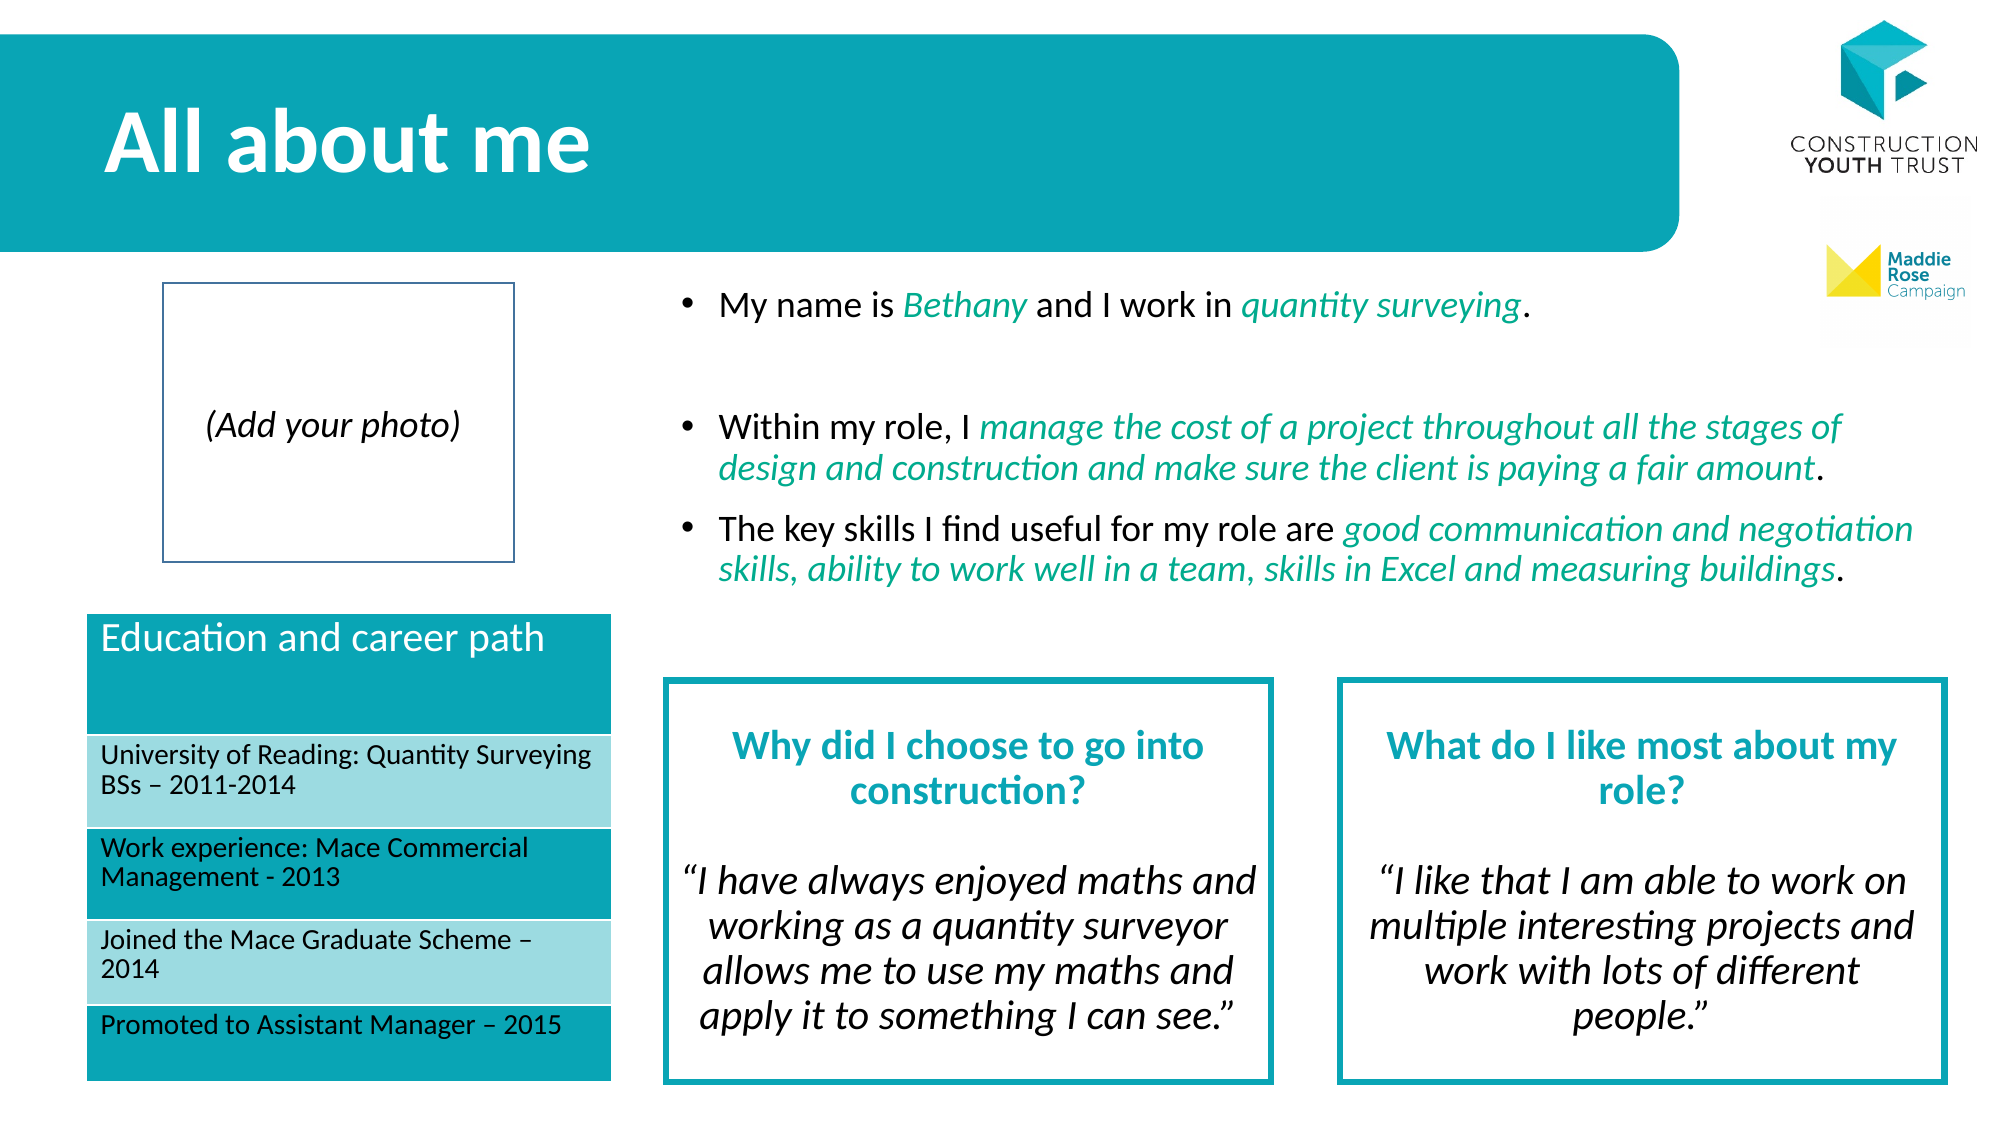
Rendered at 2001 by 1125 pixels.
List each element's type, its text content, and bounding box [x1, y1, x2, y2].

picture [1791, 20, 1977, 173]
text_box All about me [0, 34, 1680, 252]
table_cell University of Reading: Quantity Surveying BSs – 2011-2014 [87, 736, 611, 827]
picture [1820, 196, 1971, 348]
table_cell Promoted to Assistant Manager – 2015 [87, 1006, 611, 1081]
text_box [665, 680, 1271, 1083]
text_box (Add your photo)) [162, 282, 515, 563]
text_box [1339, 679, 1945, 1083]
table_cell Work experience: Mace Commercial Management - 2013 [87, 829, 611, 919]
table_cell Joined the Mace Graduate Scheme – 2014 [87, 921, 611, 1004]
table_header Education and career path [87, 614, 611, 734]
list My name is Bethany and I work in quantity surveying. Within my role, I manage the cost of a project throughout all the stages of design and construction and make sure the client is paying a fair amount. The key skills I find useful for my role are good communication and negotiation skills, ability to work well in a team, skills in Excel and measuring buildings. [666, 277, 1945, 682]
